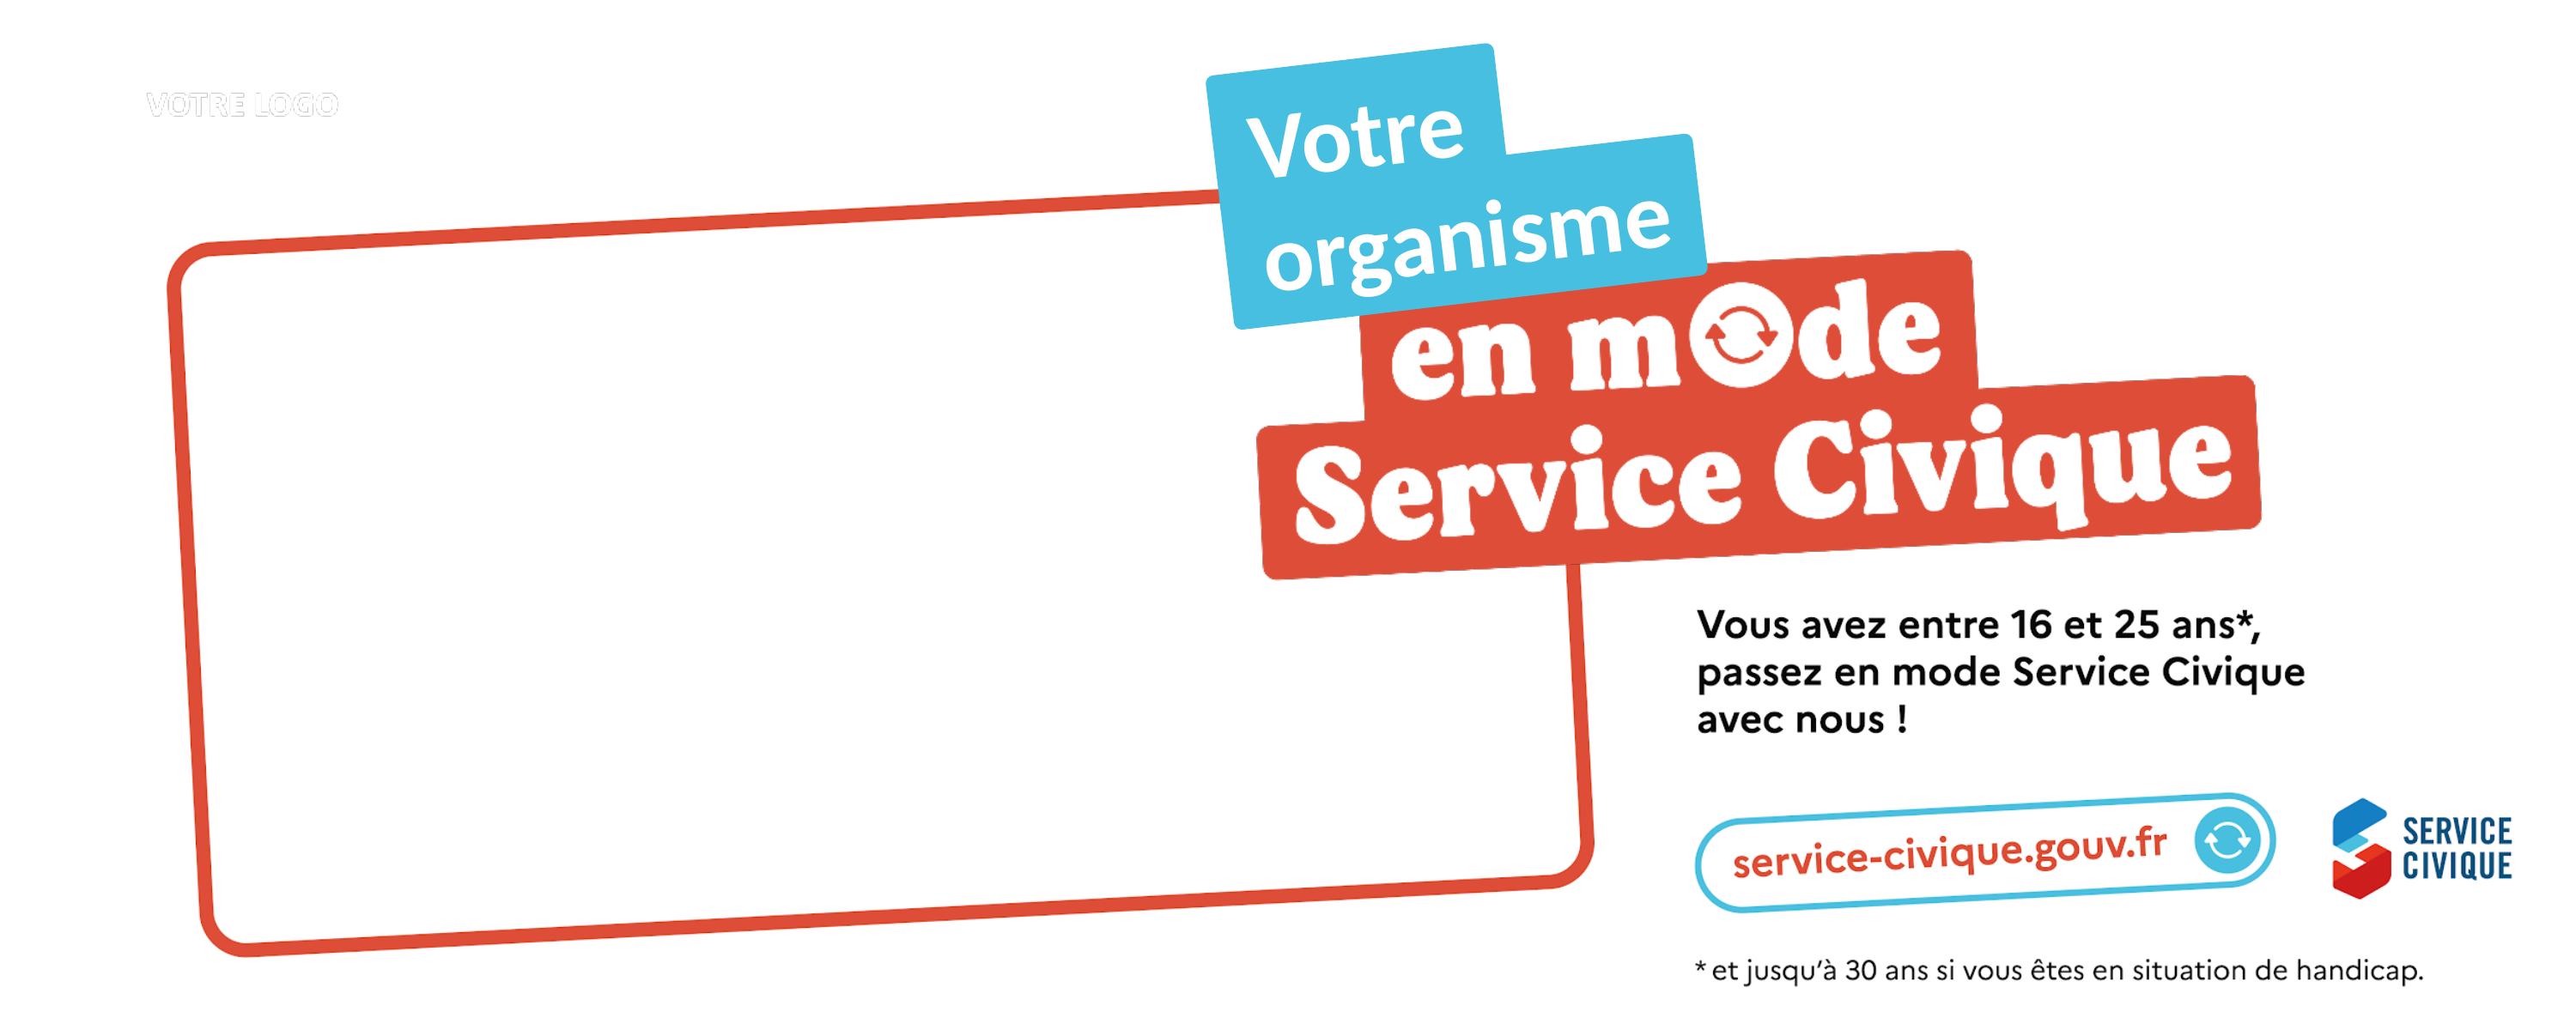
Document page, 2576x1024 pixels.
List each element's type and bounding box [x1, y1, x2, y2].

picture [0, 0, 2576, 1024]
text_box [1213, 51, 1700, 324]
